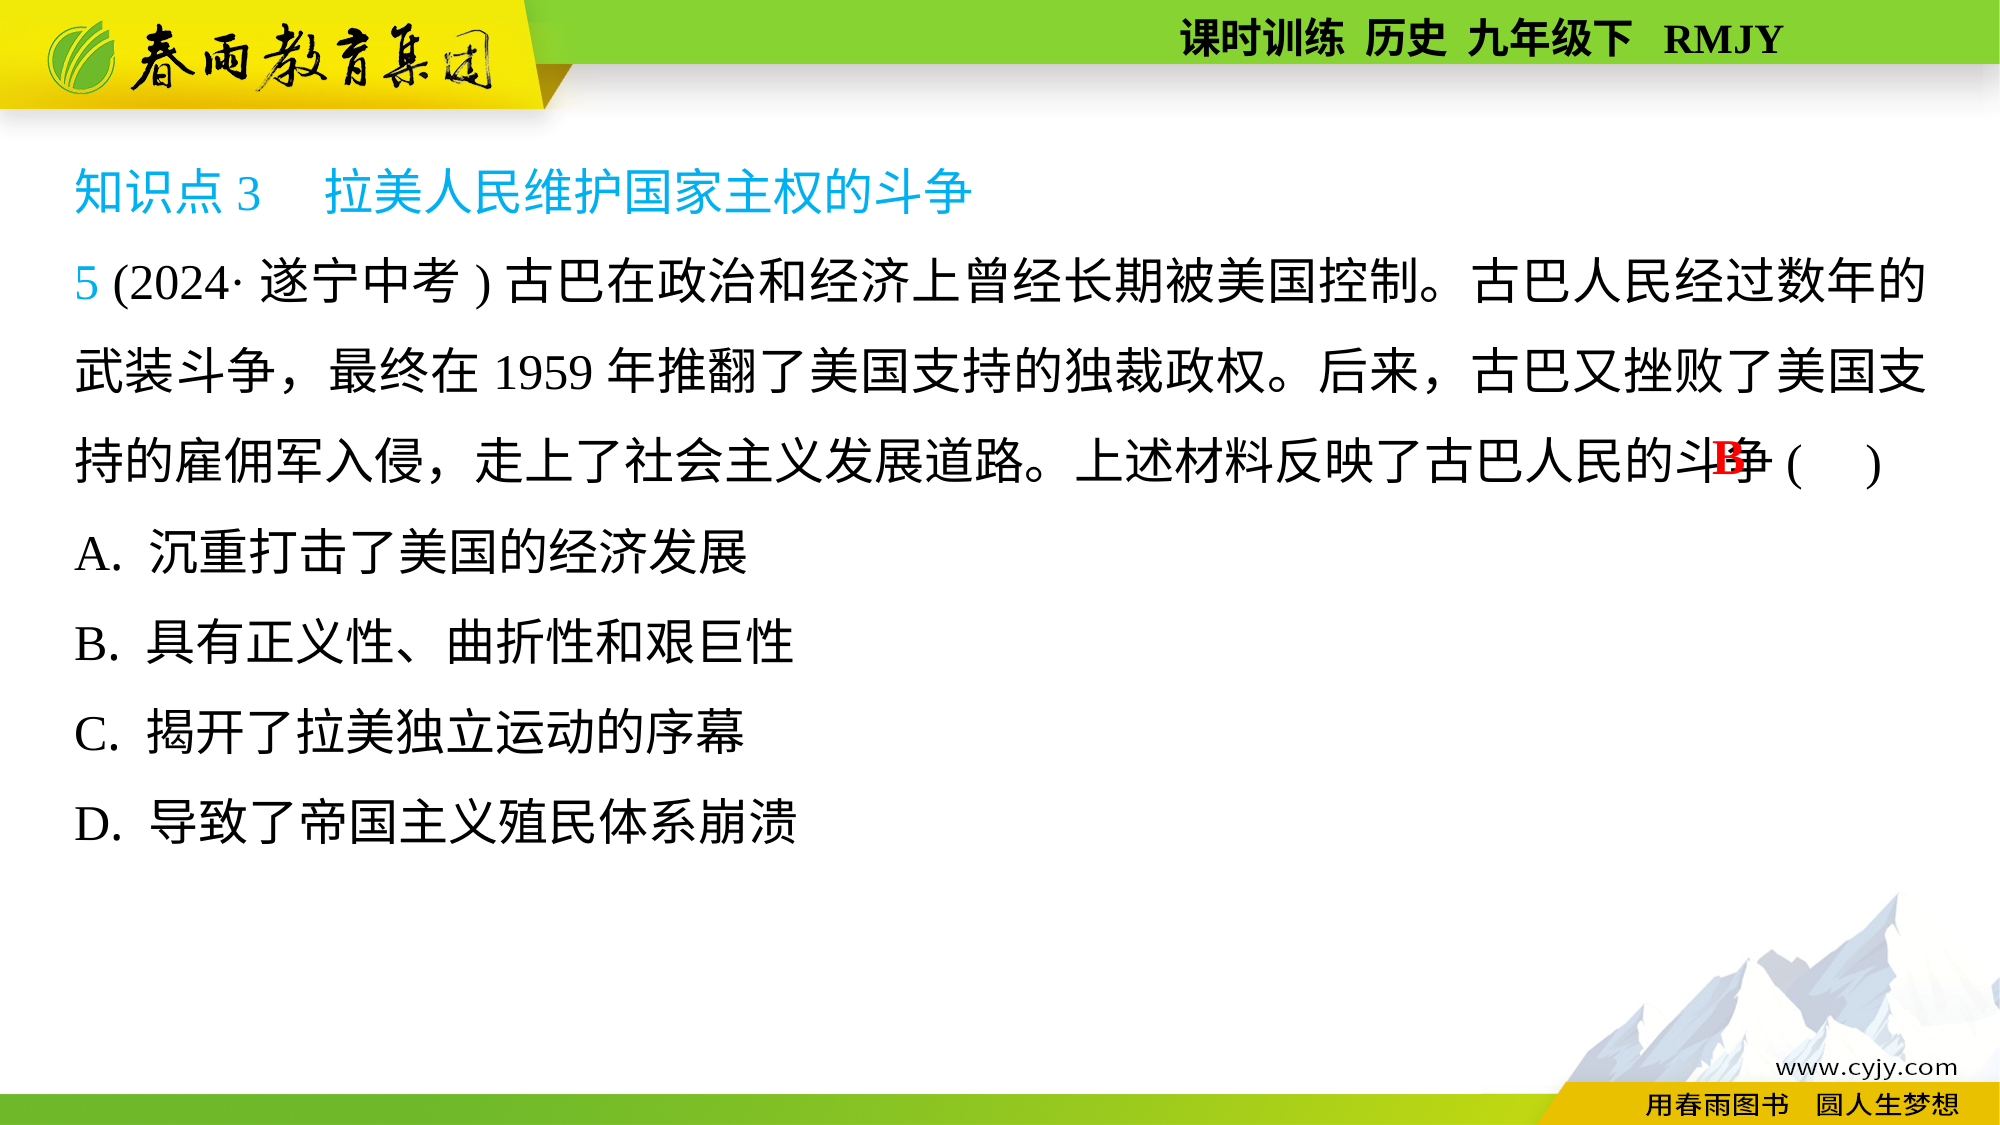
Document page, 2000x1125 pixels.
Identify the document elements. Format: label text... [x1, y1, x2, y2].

picture [0, 0, 2000, 1125]
text_box B [1697, 417, 1761, 493]
list 知识点3 拉美人民维护国家主权的斗争 5 (2024·遂宁中考)古巴在政治和经济上曾经长期被美国控制。古巴人民经过数年的武装斗争，最终在1959年推翻了美国支持的独裁政权。后来，古巴又挫败了美国支持的雇佣军入侵，走上了社会主义发展道路。上述材料反映了古巴人民的斗争( ) A. 沉重打击了美国的经济发展 B. 具有正义性、曲折性和艰巨性 C. 揭开了拉美独立运动的序幕 D. 导致了帝国主义殖民体系崩溃 [59, 122, 1944, 865]
